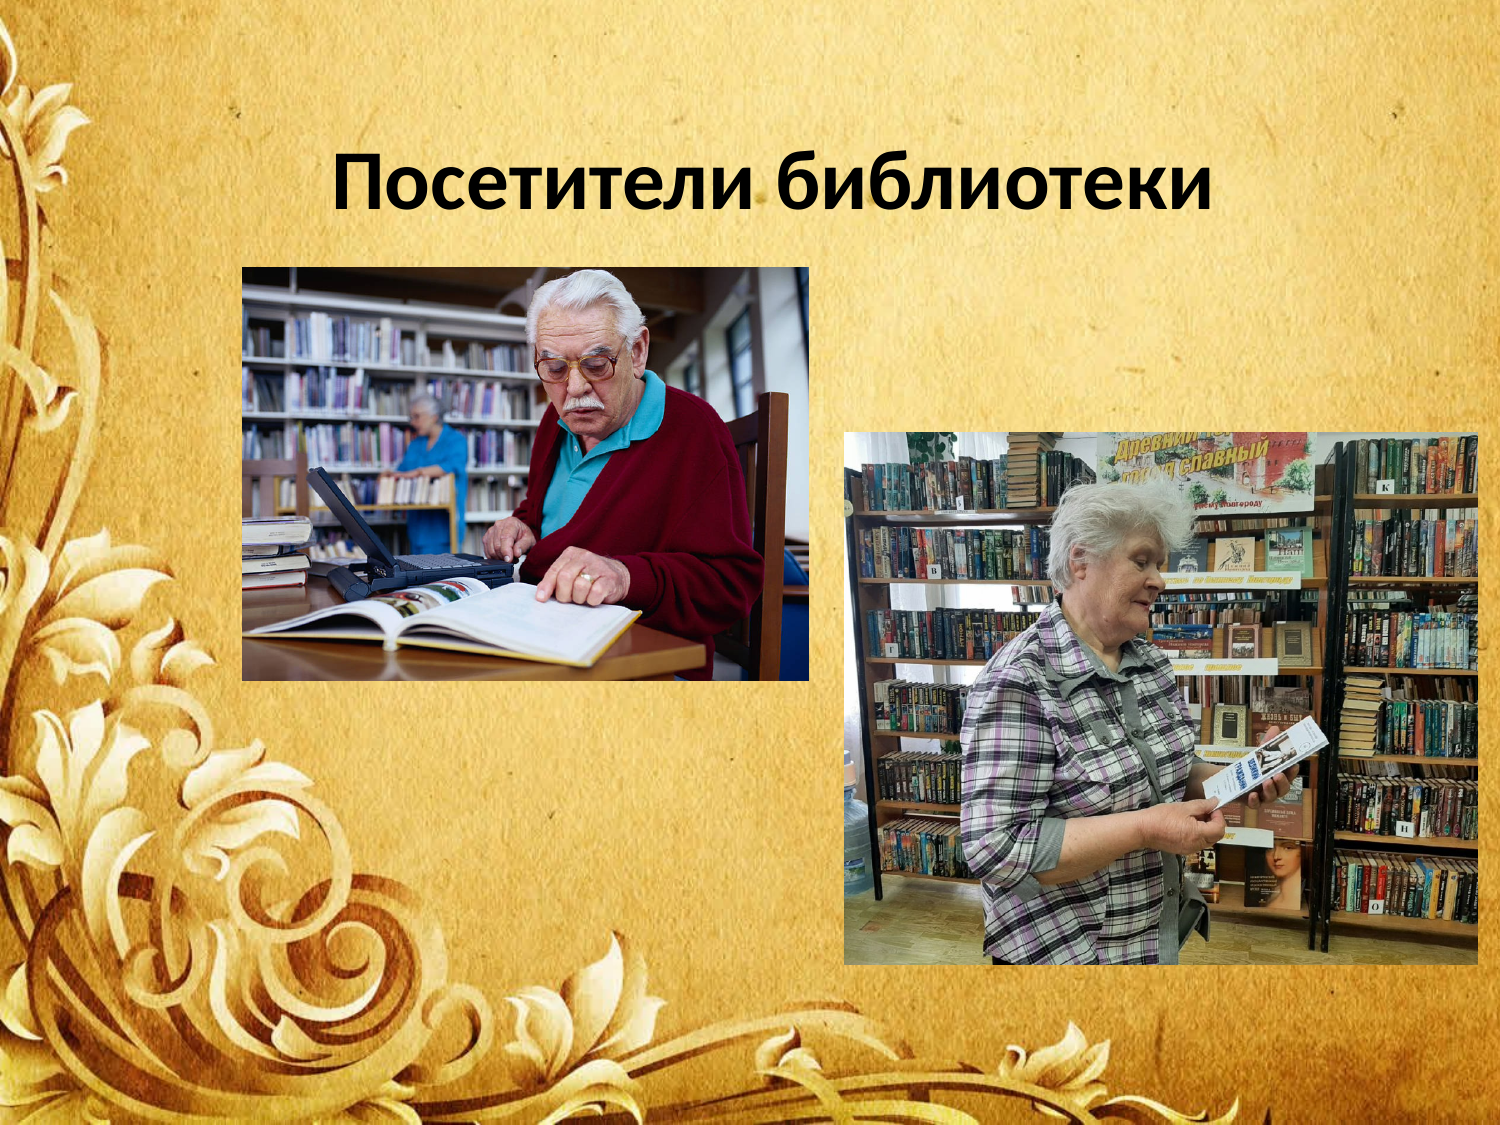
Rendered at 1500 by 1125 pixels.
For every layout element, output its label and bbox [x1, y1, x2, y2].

picture [241, 266, 809, 681]
list [0, 0, 1500, 1125]
picture [844, 432, 1478, 965]
